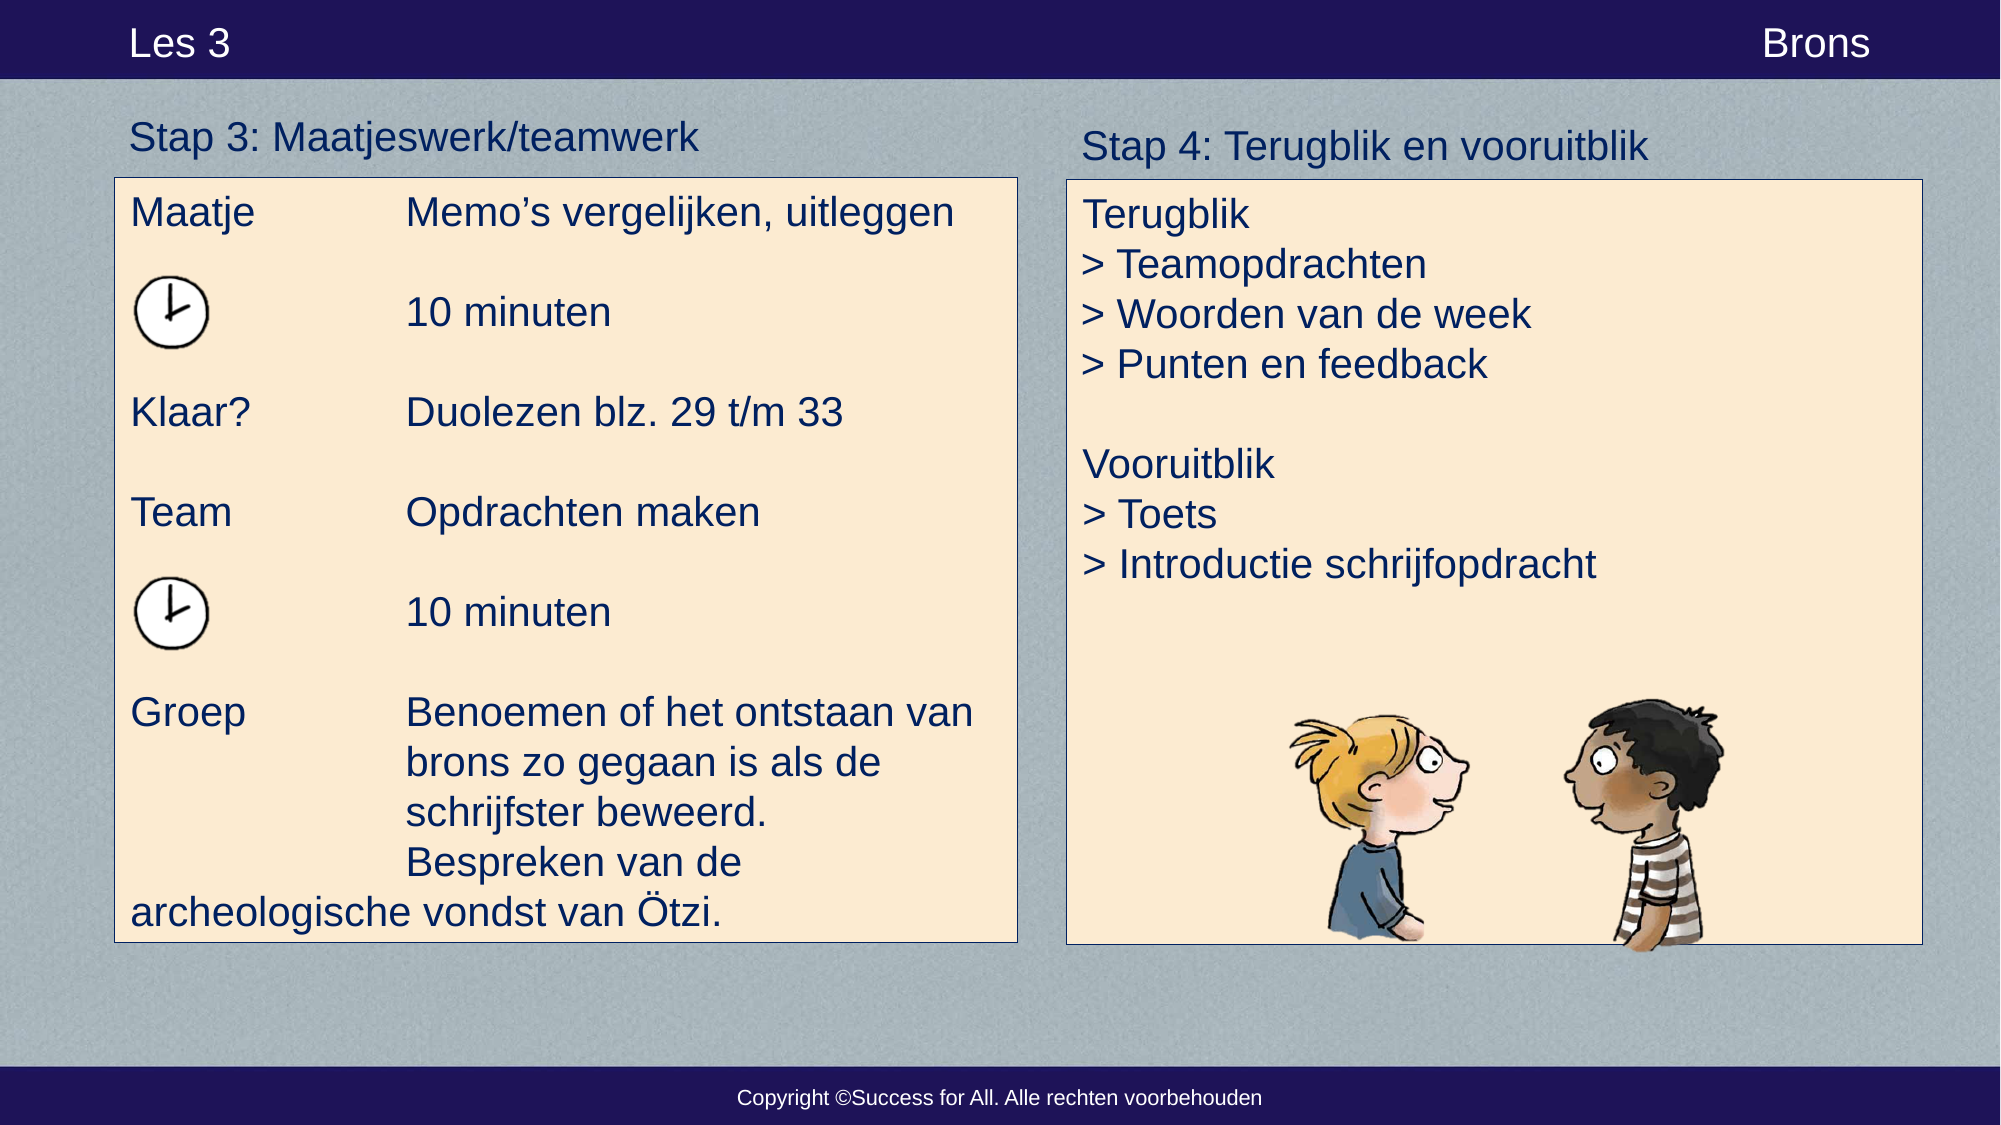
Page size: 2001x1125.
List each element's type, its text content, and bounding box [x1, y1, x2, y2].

picture [0, 0, 2001, 1125]
text_box Les 3 [114, 8, 354, 73]
text_box Brons [999, 8, 1886, 73]
text_box Copyright ©Success for All. Alle rechten voorbehouden [0, 1076, 2000, 1125]
text_box Terugblik > Teamopdrachten > Woorden van de week > Punten en feedback Vooruitblik > Toets > Introductie schrijfopdracht [1066, 179, 1923, 945]
text_box Maatje Memo’s vergelijken, uitleggen 10 minuten Klaar? Duolezen blz. 29 t/m 33 Team Opdrachten maken 10 minuten Groep Benoemen of het ontstaan van brons zo gegaan is als de schrijfster beweerd. Bespreken van de archeologische vondst van Ötzi. [114, 177, 1018, 943]
text_box Stap 3: Maatjeswerk/teamwerk [114, 102, 907, 168]
text_box Stap 4: Terugblik en vooruitblik [1066, 111, 1859, 177]
